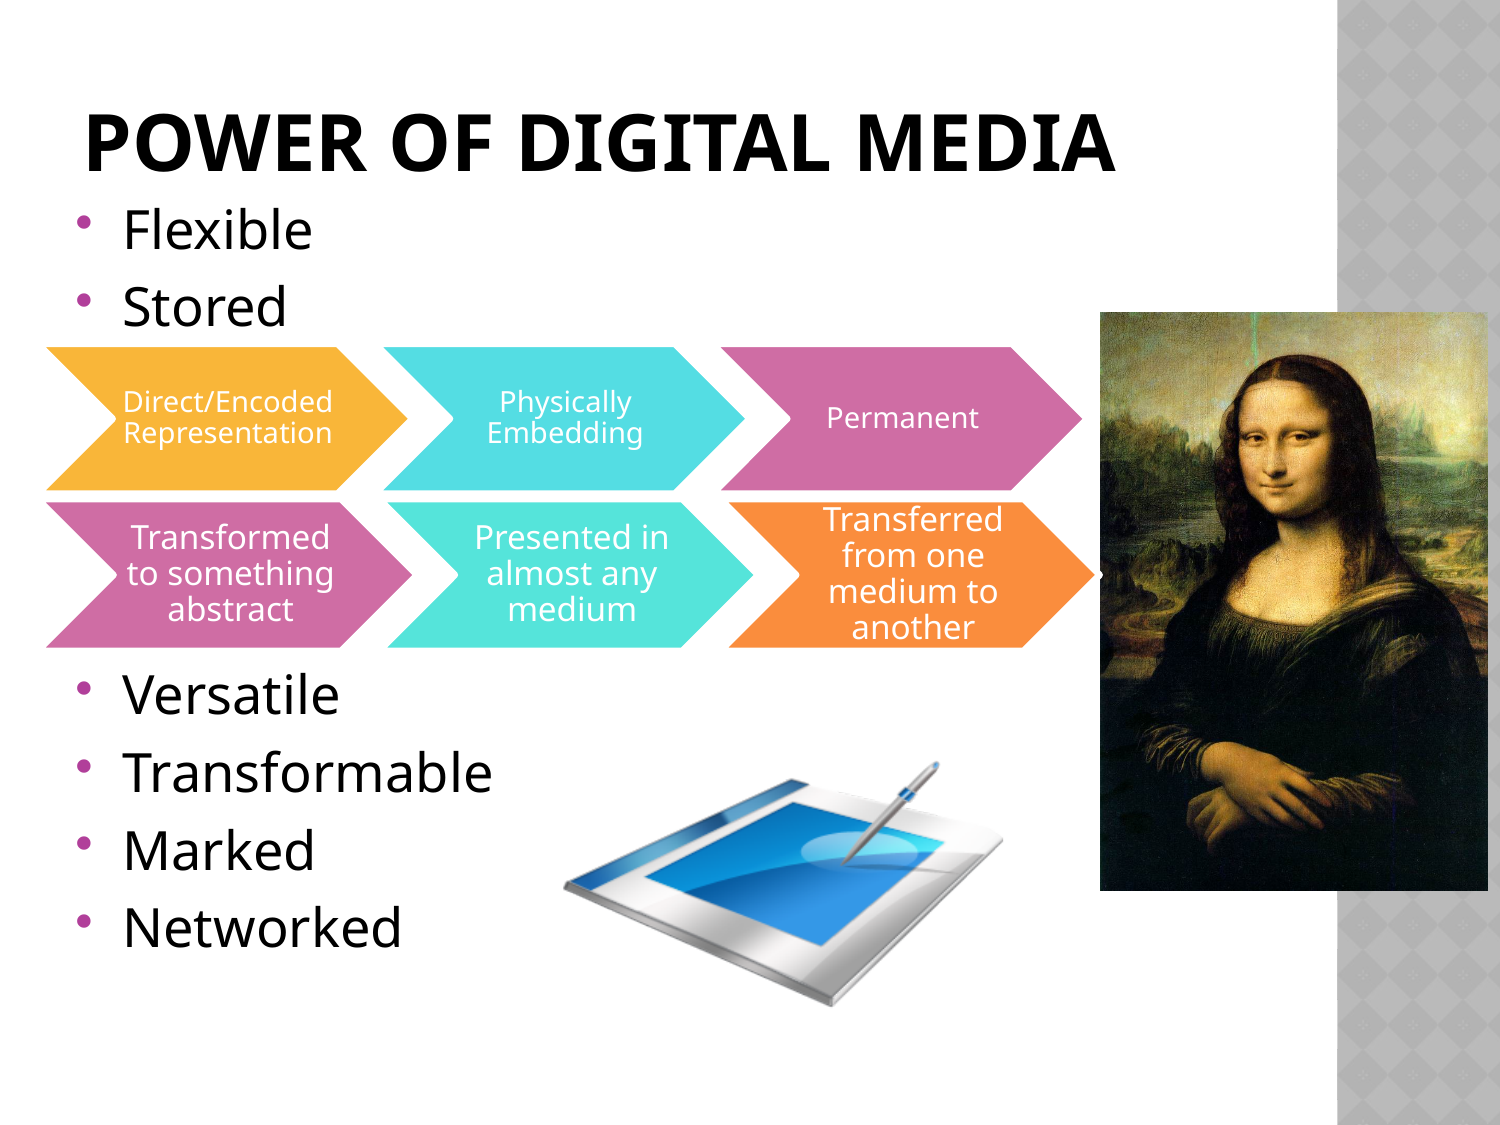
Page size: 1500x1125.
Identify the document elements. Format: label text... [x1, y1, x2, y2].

title Power of Digital Media [75, 0, 1425, 188]
picture [1099, 312, 1488, 891]
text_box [36, 287, 1088, 423]
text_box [36, 424, 1101, 726]
list Flexible Stored Versatile Transformable Marked Networked [62, 187, 1413, 319]
list Flexible Stored Versatile Transformable Marked Networked [62, 736, 1413, 1100]
picture [561, 649, 1013, 1063]
